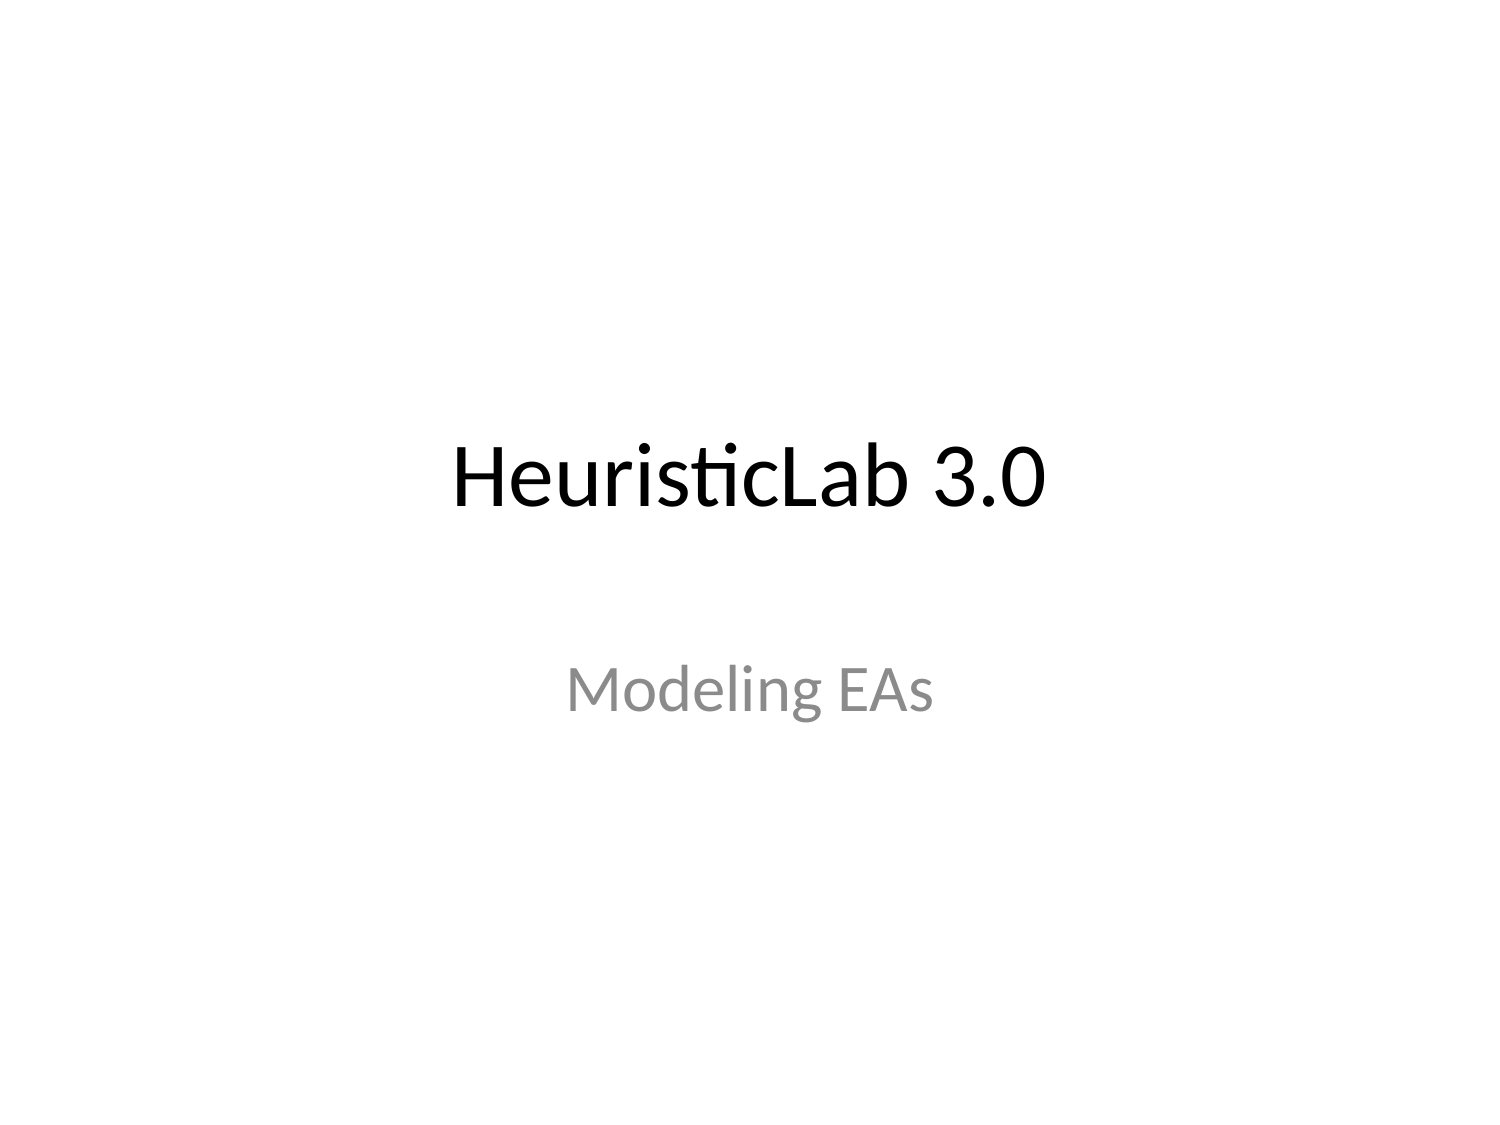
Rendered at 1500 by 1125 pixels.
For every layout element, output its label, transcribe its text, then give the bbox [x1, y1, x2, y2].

title HeuristicLab 3.0 [112, 349, 1388, 591]
subtitle Modeling EAs [225, 637, 1275, 925]
